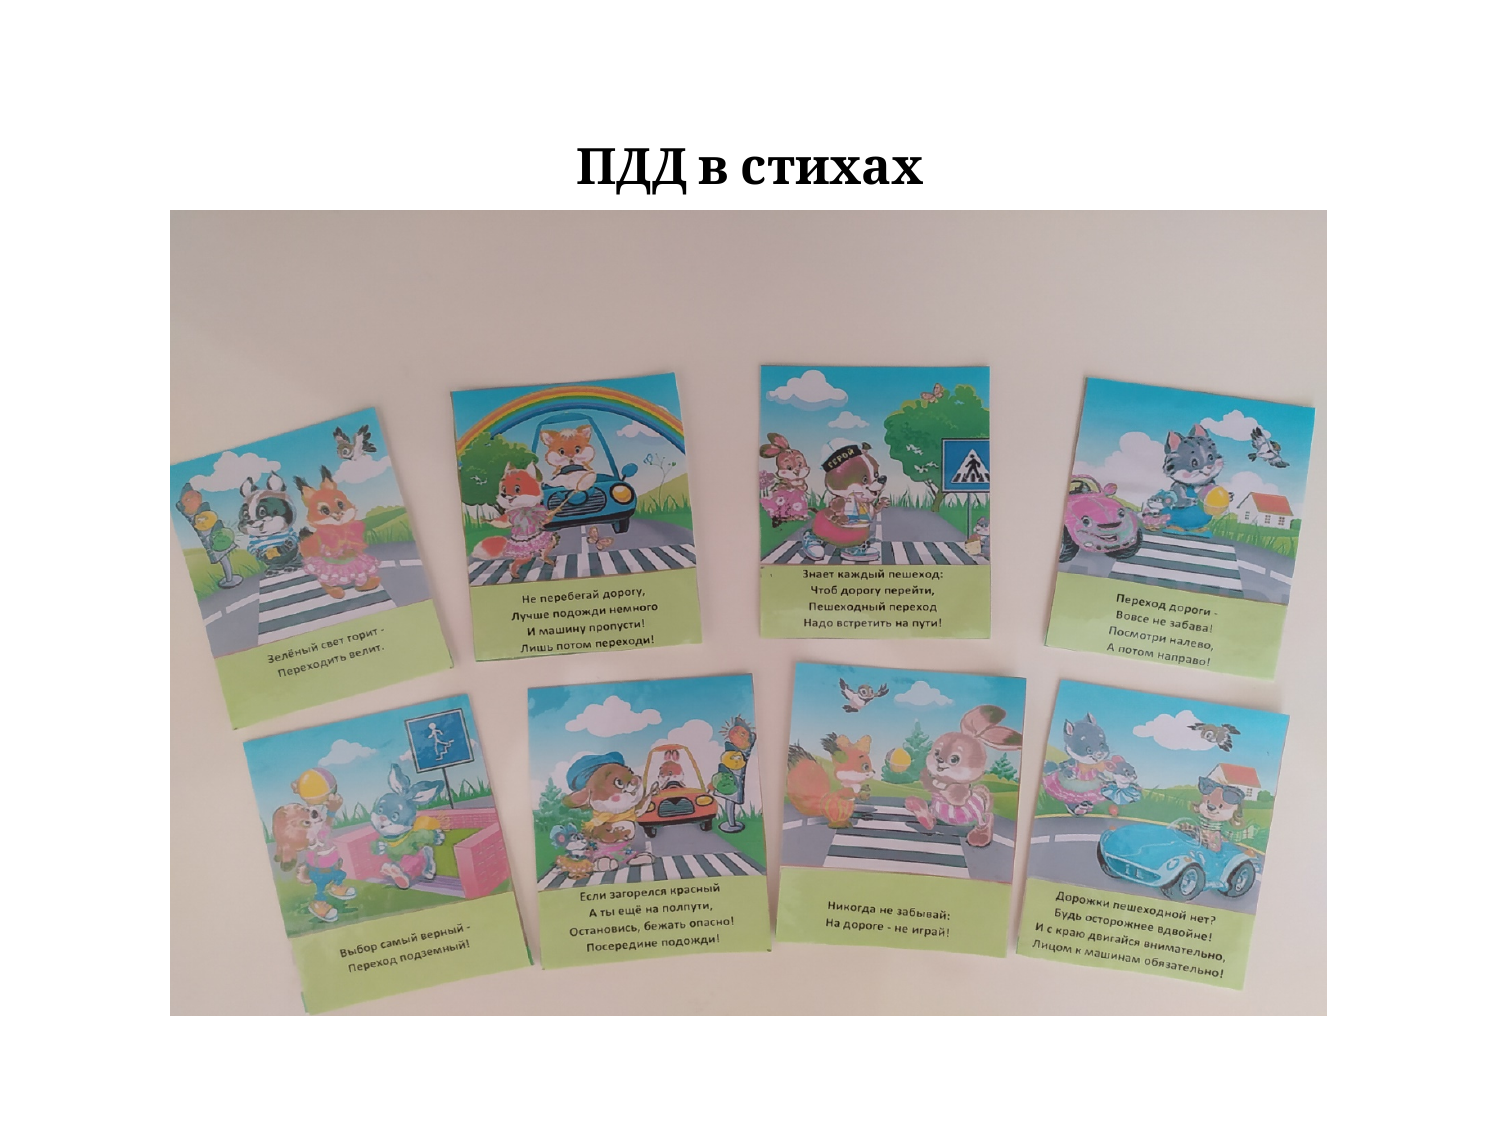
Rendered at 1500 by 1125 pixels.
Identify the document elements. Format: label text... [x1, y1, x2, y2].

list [169, 209, 1326, 1016]
title ПДД в стихах [103, 59, 1397, 278]
